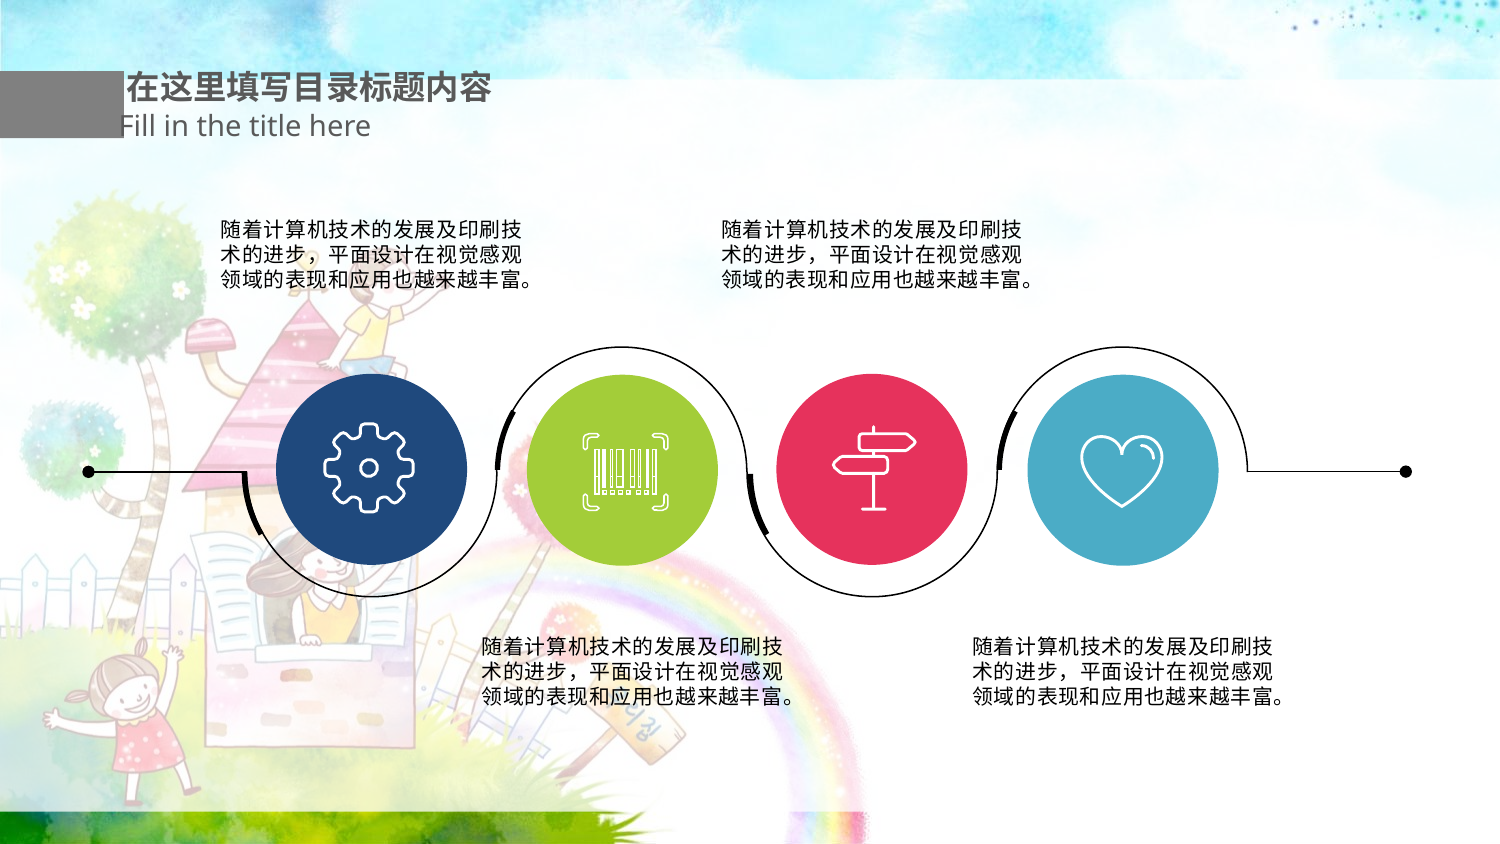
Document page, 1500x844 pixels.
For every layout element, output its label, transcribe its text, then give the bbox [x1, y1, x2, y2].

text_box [526, 374, 719, 566]
picture [0, 812, 1500, 844]
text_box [88, 344, 1406, 601]
text_box 随着计算机技术的发展及印刷技术的进步，平面设计在视觉感观领域的表现和应用也越来越丰富。 [957, 626, 1289, 716]
text_box Fill in the title here [103, 99, 387, 150]
text_box 随着计算机技术的发展及印刷技术的进步，平面设计在视觉感观领域的表现和应用也越来越丰富。 [206, 209, 537, 299]
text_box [275, 373, 468, 566]
text_box 随着计算机技术的发展及印刷技术的进步，平面设计在视觉感观领域的表现和应用也越来越丰富。 [467, 626, 798, 716]
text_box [1027, 374, 1219, 566]
picture [0, 0, 1500, 79]
text_box 随着计算机技术的发展及印刷技术的进步，平面设计在视觉感观领域的表现和应用也越来越丰富。 [706, 209, 1038, 299]
text_box [0, 70, 112, 139]
text_box 在这里填写目录标题内容 [112, 59, 538, 114]
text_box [776, 373, 968, 566]
